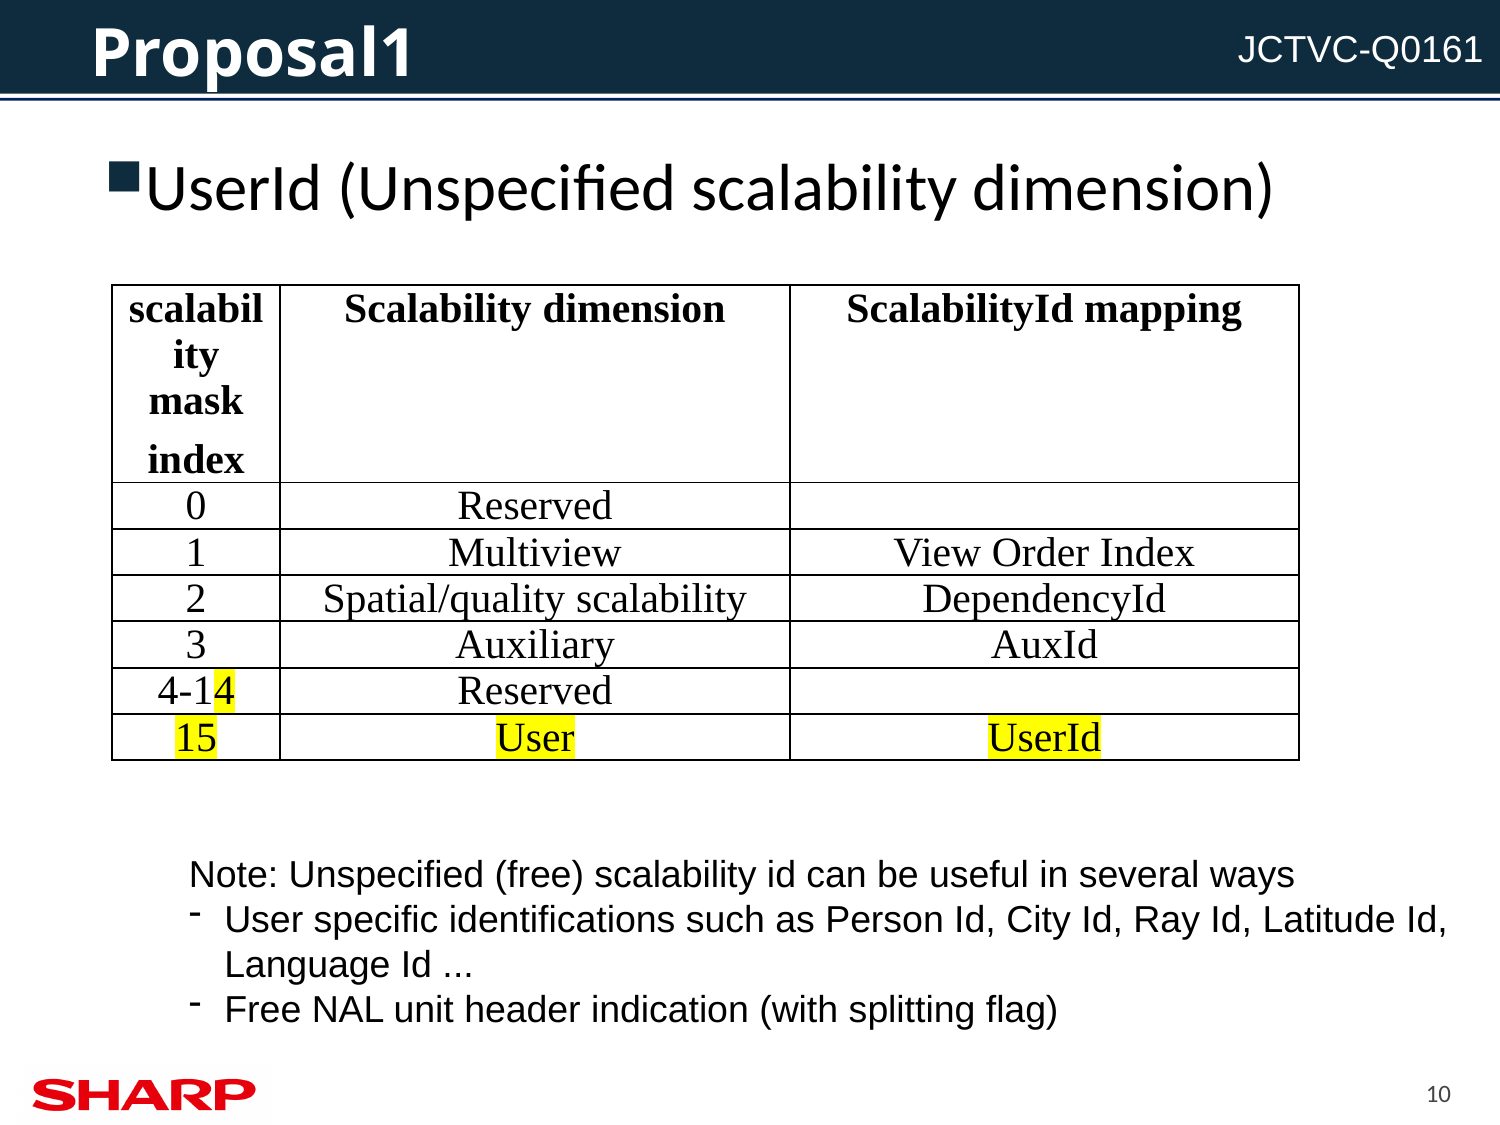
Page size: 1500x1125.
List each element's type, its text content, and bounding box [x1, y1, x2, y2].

table_cell DependencyId [791, 576, 1298, 620]
table_cell 1 [113, 530, 279, 574]
picture [17, 1064, 271, 1125]
table_cell 3 [113, 622, 279, 667]
table_cell [791, 669, 1298, 713]
table_cell Reserved [281, 483, 789, 528]
table_cell 0 [113, 483, 279, 528]
table_cell 15 [113, 715, 279, 759]
table_cell Reserved [281, 669, 789, 713]
table_header Scalability dimension [281, 286, 789, 482]
table_cell User [281, 715, 789, 759]
title Proposal1 [74, 15, 1426, 85]
table_header ScalabilityId mapping [791, 286, 1298, 482]
table_cell 4-14 [113, 669, 279, 713]
table_cell Auxiliary [281, 622, 789, 667]
slide_number 10 [1345, 1081, 1467, 1108]
table_cell 2 [113, 576, 279, 620]
table_header scalability mask index [113, 286, 279, 482]
table_cell [791, 483, 1298, 528]
table_cell AuxId [791, 622, 1298, 667]
text_box Note: Unspecified (free) scalability id can be useful in several ways User specific identifications such as Person Id, City Id, Ray Id, Latitude Id, Language Id ... Free NAL unit header indication (with splitting flag) [183, 798, 1500, 1081]
table_cell View Order Index [791, 530, 1298, 574]
table_cell Multiview [281, 530, 789, 574]
list UserId (Unspecified scalability dimension) [74, 128, 1426, 1051]
table_cell Spatial/quality scalability [281, 576, 789, 620]
table_cell UserId [791, 715, 1298, 759]
